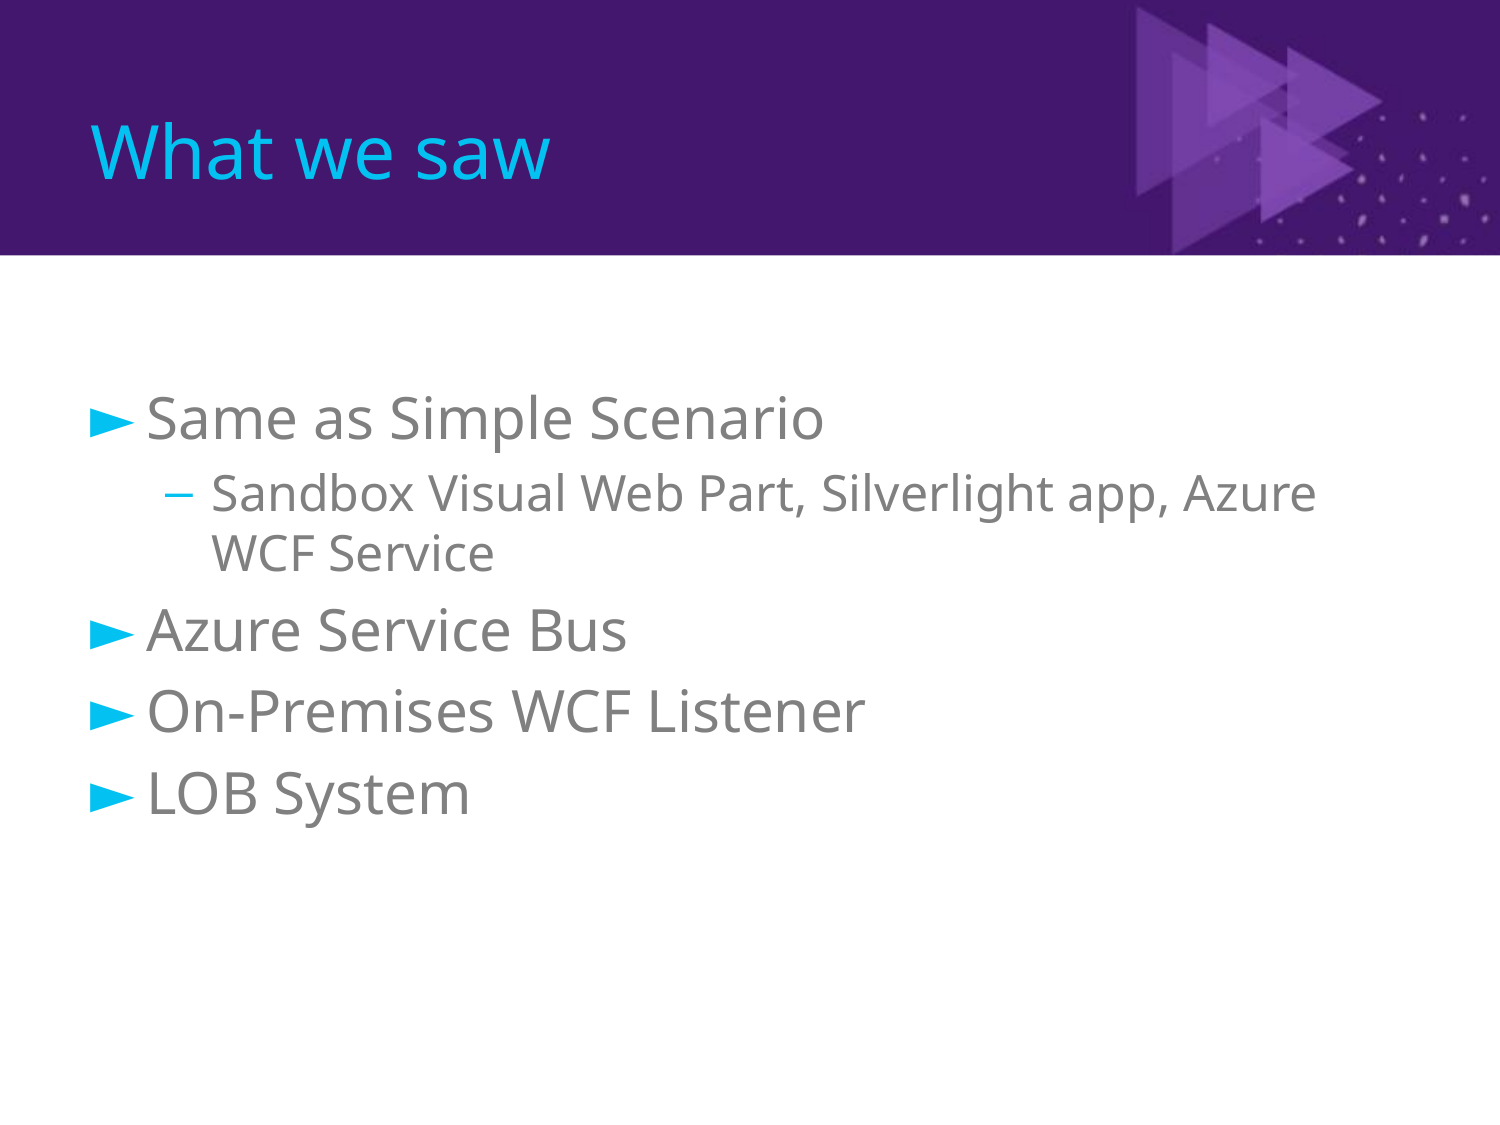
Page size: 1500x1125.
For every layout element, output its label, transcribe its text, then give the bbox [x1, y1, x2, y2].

list Same as Simple Scenario Sandbox Visual Web Part, Silverlight app, Azure WCF Service Azure Service Bus On-Premises WCF Listener LOB System [75, 373, 1425, 1005]
picture [0, 0, 1500, 255]
title What we saw [75, 56, 1425, 244]
